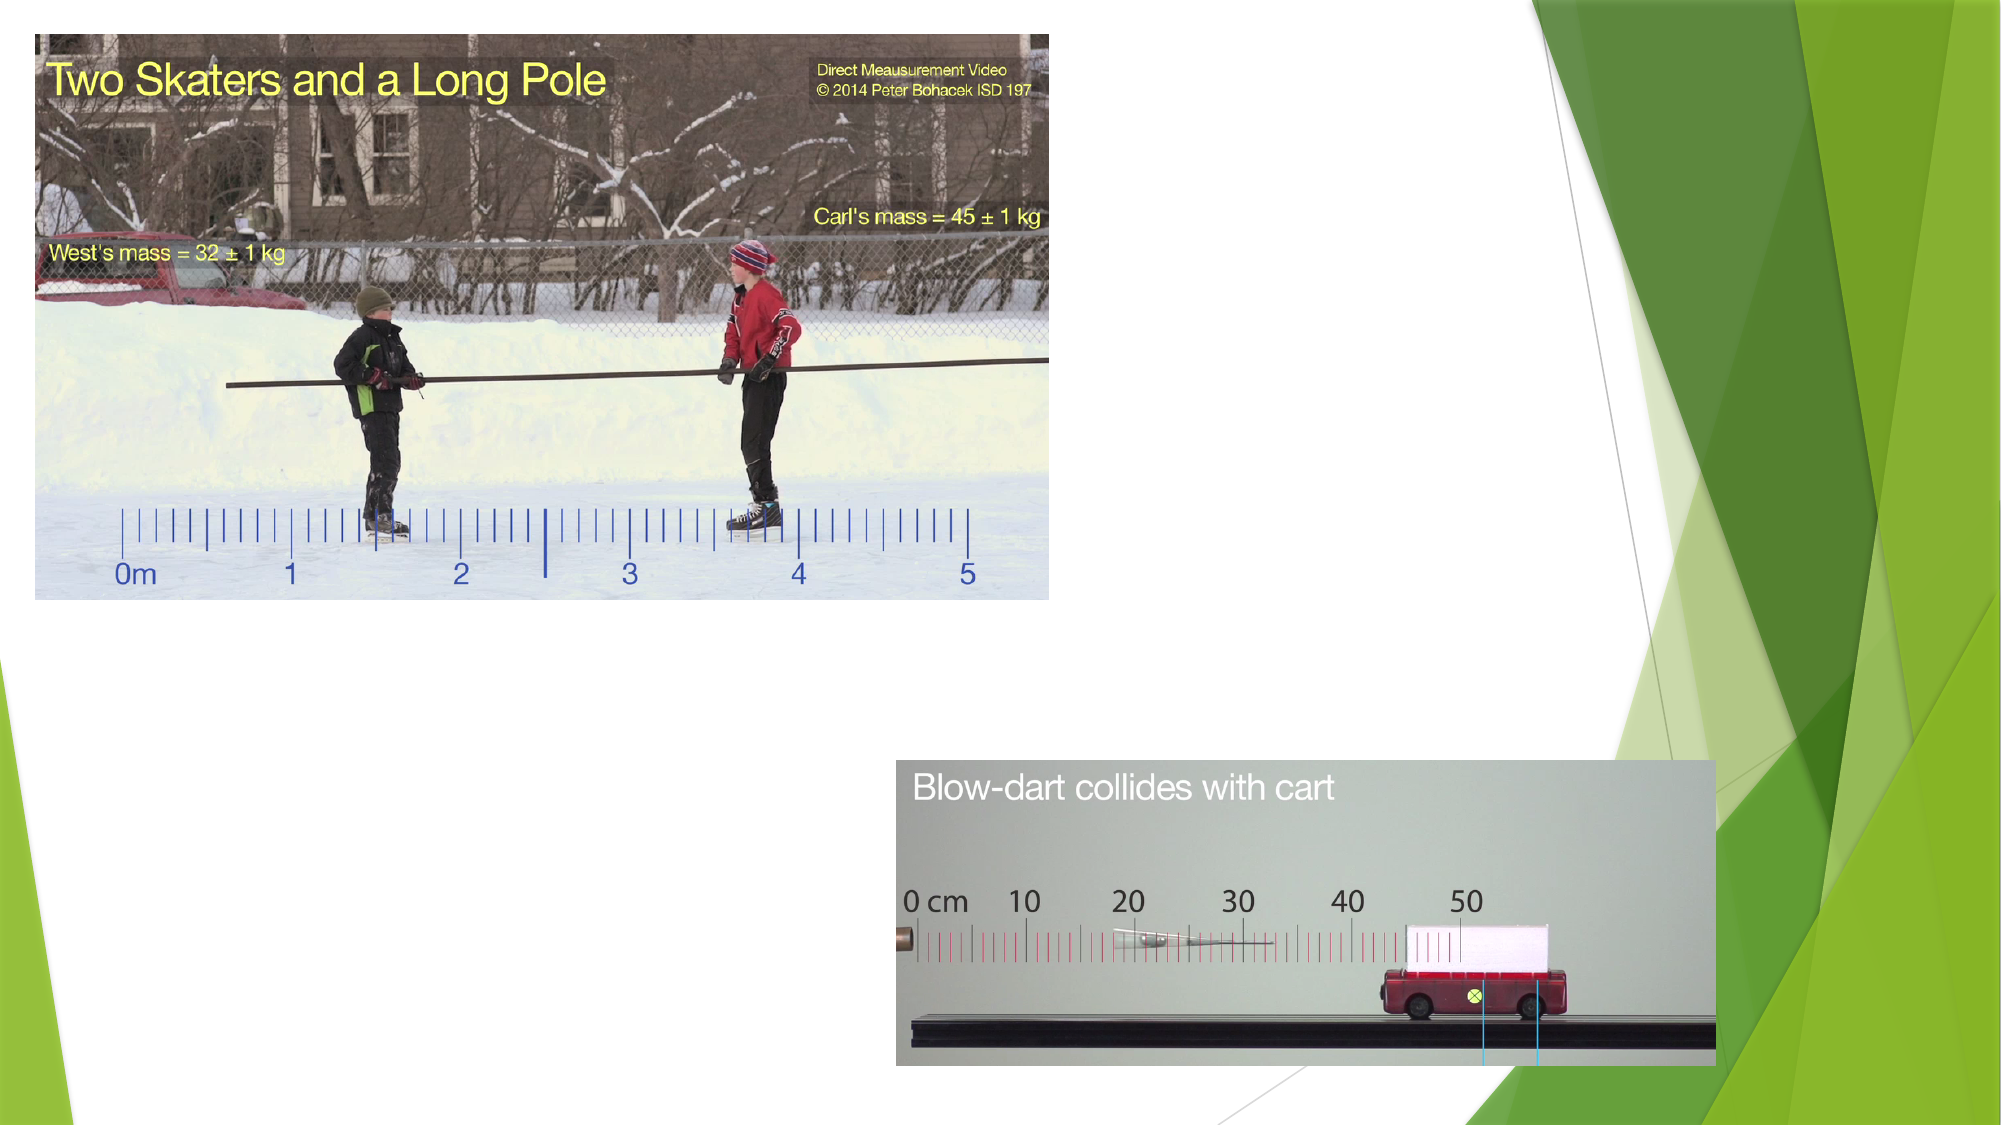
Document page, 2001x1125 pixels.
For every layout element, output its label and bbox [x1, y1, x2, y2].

picture [35, 34, 1050, 600]
picture [896, 760, 1717, 1066]
